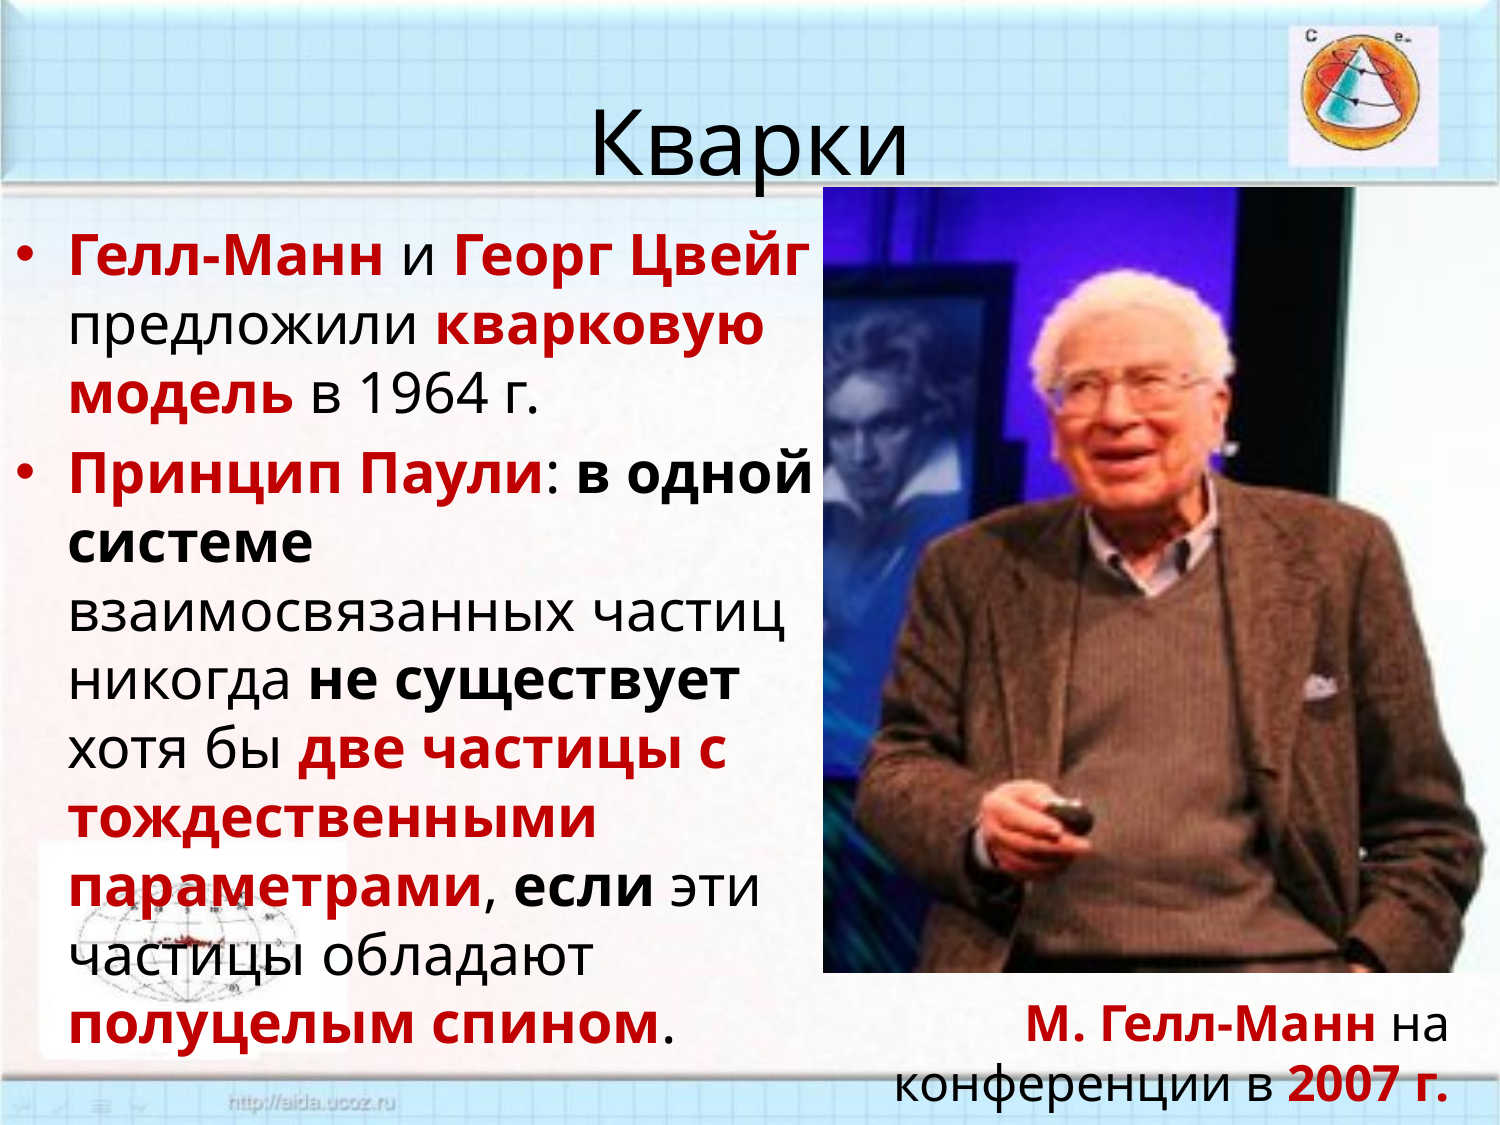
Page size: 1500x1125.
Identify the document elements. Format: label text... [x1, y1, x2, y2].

list Гелл-Манн и Георг Цвейг предложили кварковую модель в 1964 г. Принцип Паули: в одной системе взаимосвязанных частиц никогда не существует хотя бы две частицы с тождественными параметрами, если эти частицы обладают полуцелым спином. [0, 210, 832, 1125]
picture [0, 0, 1500, 1125]
title Кварки [75, 45, 1425, 210]
text_box М. Гелл-Манн на конференции в 2007 г. [785, 984, 1465, 1120]
